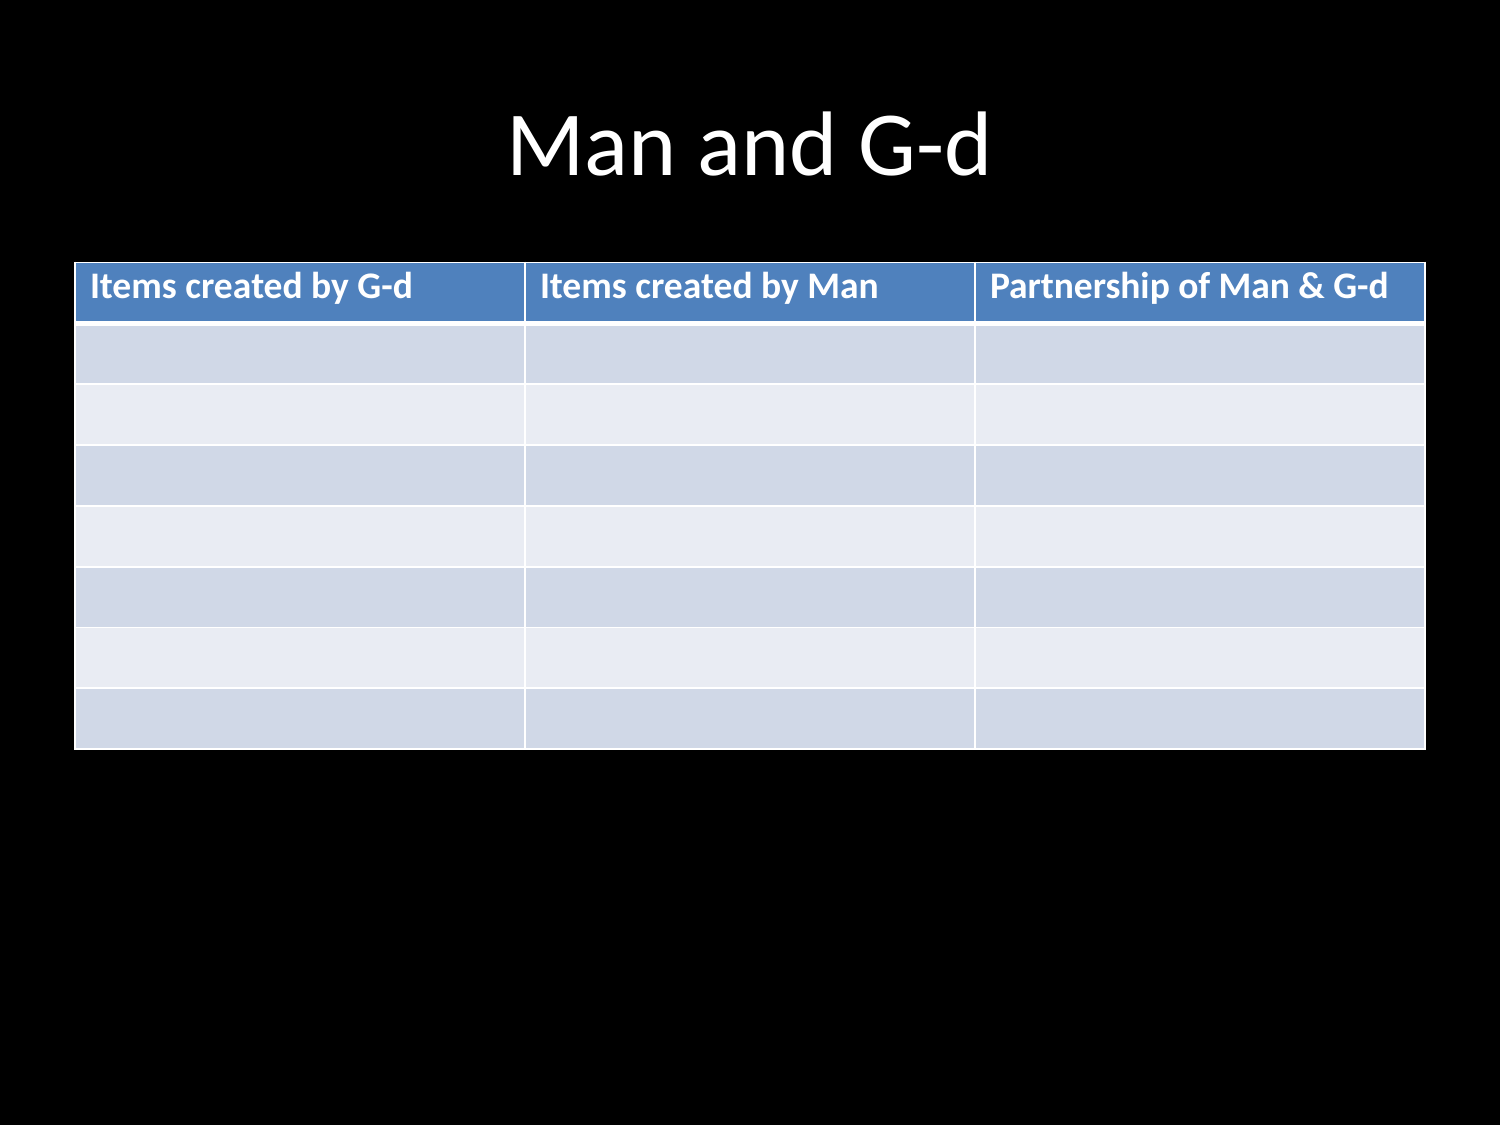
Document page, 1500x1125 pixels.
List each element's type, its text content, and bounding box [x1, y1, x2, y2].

table_cell [526, 446, 974, 505]
table_cell [76, 568, 524, 627]
table_cell [76, 385, 524, 444]
table_cell [526, 507, 974, 566]
table_cell [976, 689, 1424, 748]
title Man and G-d [75, 45, 1425, 233]
table_cell [976, 446, 1424, 505]
table_cell [976, 326, 1424, 383]
table_header Items created by Man [526, 263, 974, 321]
table_cell [976, 628, 1424, 687]
table_header Partnership of Man & G-d [976, 263, 1424, 321]
table_cell [76, 628, 524, 687]
table_cell [976, 507, 1424, 566]
table_cell [526, 689, 974, 748]
table_cell [526, 326, 974, 383]
table_cell [976, 568, 1424, 627]
table_cell [526, 628, 974, 687]
table_cell [526, 385, 974, 444]
table_cell [76, 446, 524, 505]
table_header Items created by G-d [76, 263, 524, 321]
table_cell [76, 507, 524, 566]
table_cell [526, 568, 974, 627]
table_cell [76, 326, 524, 383]
table_cell [976, 385, 1424, 444]
table_cell [76, 689, 524, 748]
